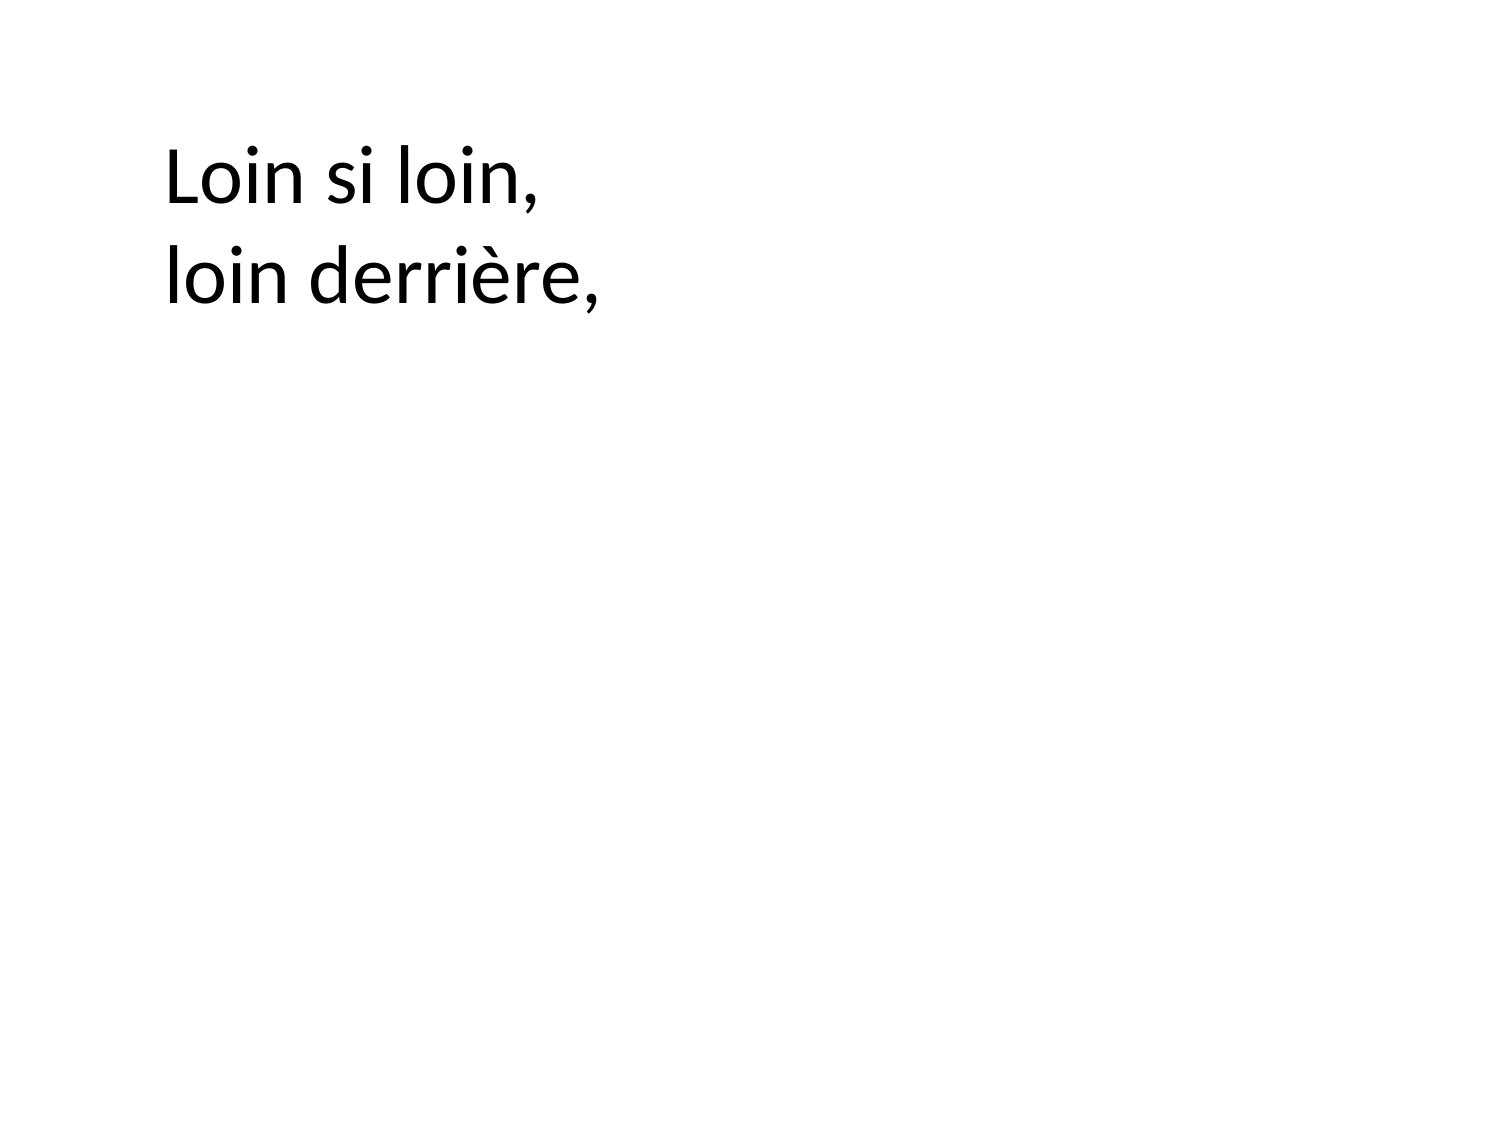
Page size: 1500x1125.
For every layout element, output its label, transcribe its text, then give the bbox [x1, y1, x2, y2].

text_box Loin si loin, loin derrière, [149, 112, 900, 328]
